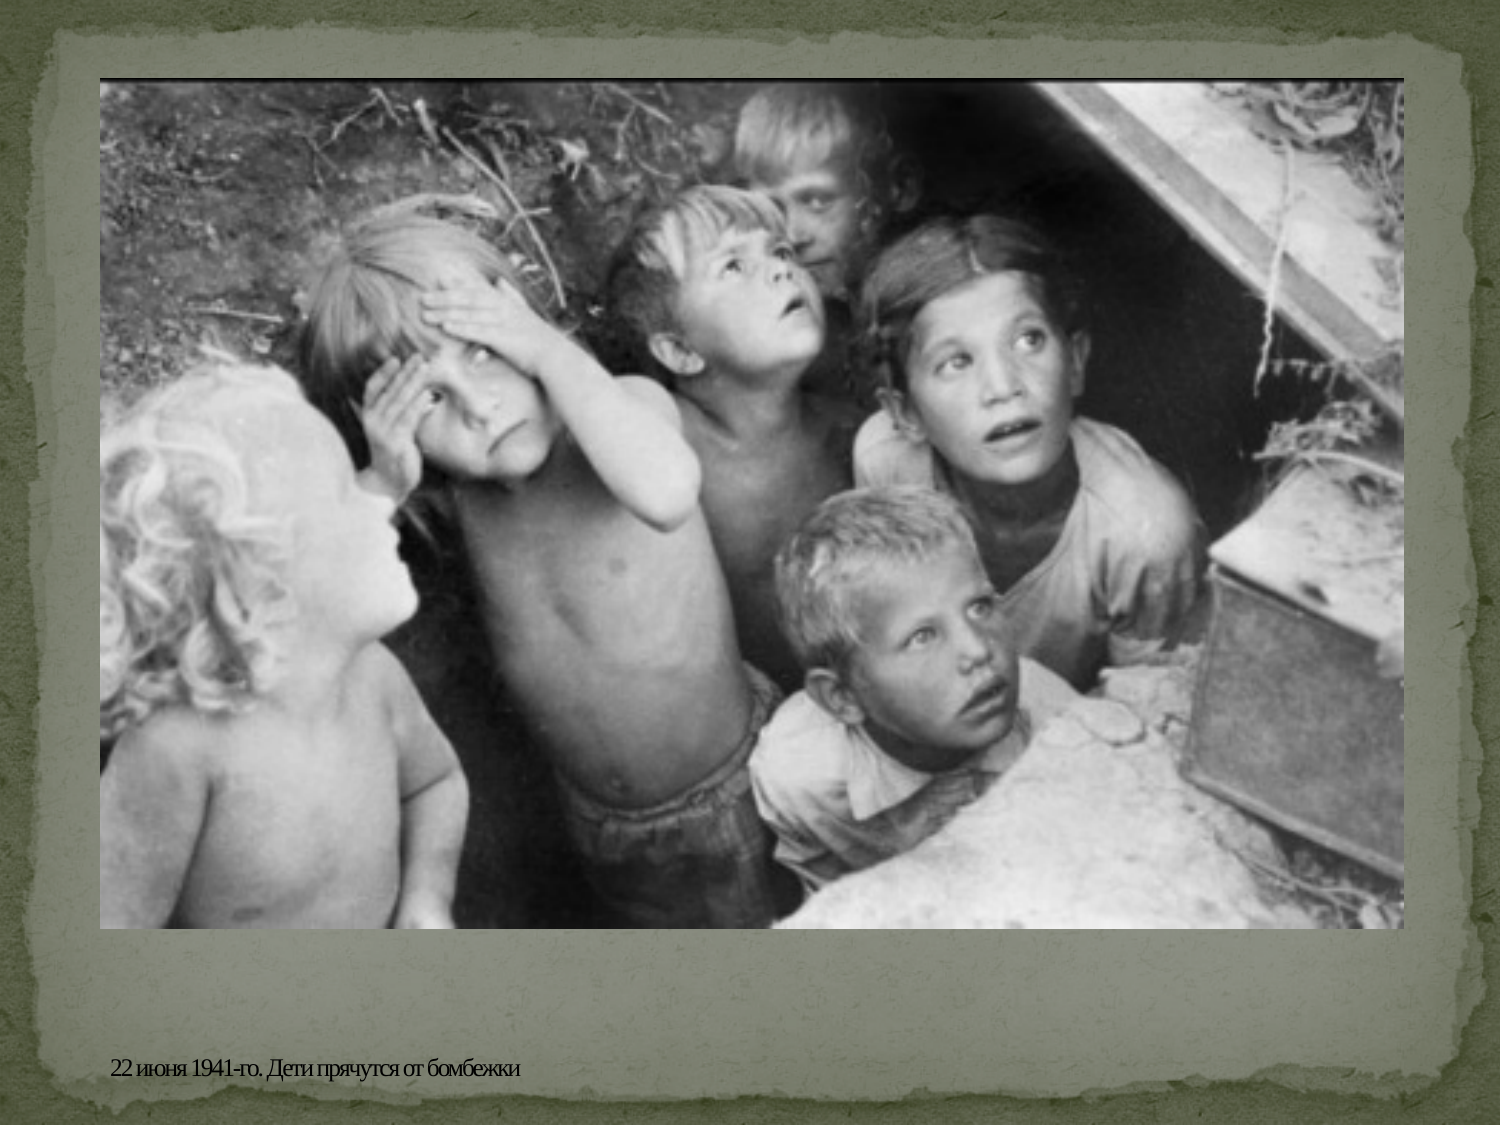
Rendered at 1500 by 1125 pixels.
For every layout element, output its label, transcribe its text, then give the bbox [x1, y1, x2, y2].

title 22 июня 1941-го. Дети прячутся от бомбежки [95, 1006, 1399, 1125]
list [103, 81, 1401, 925]
